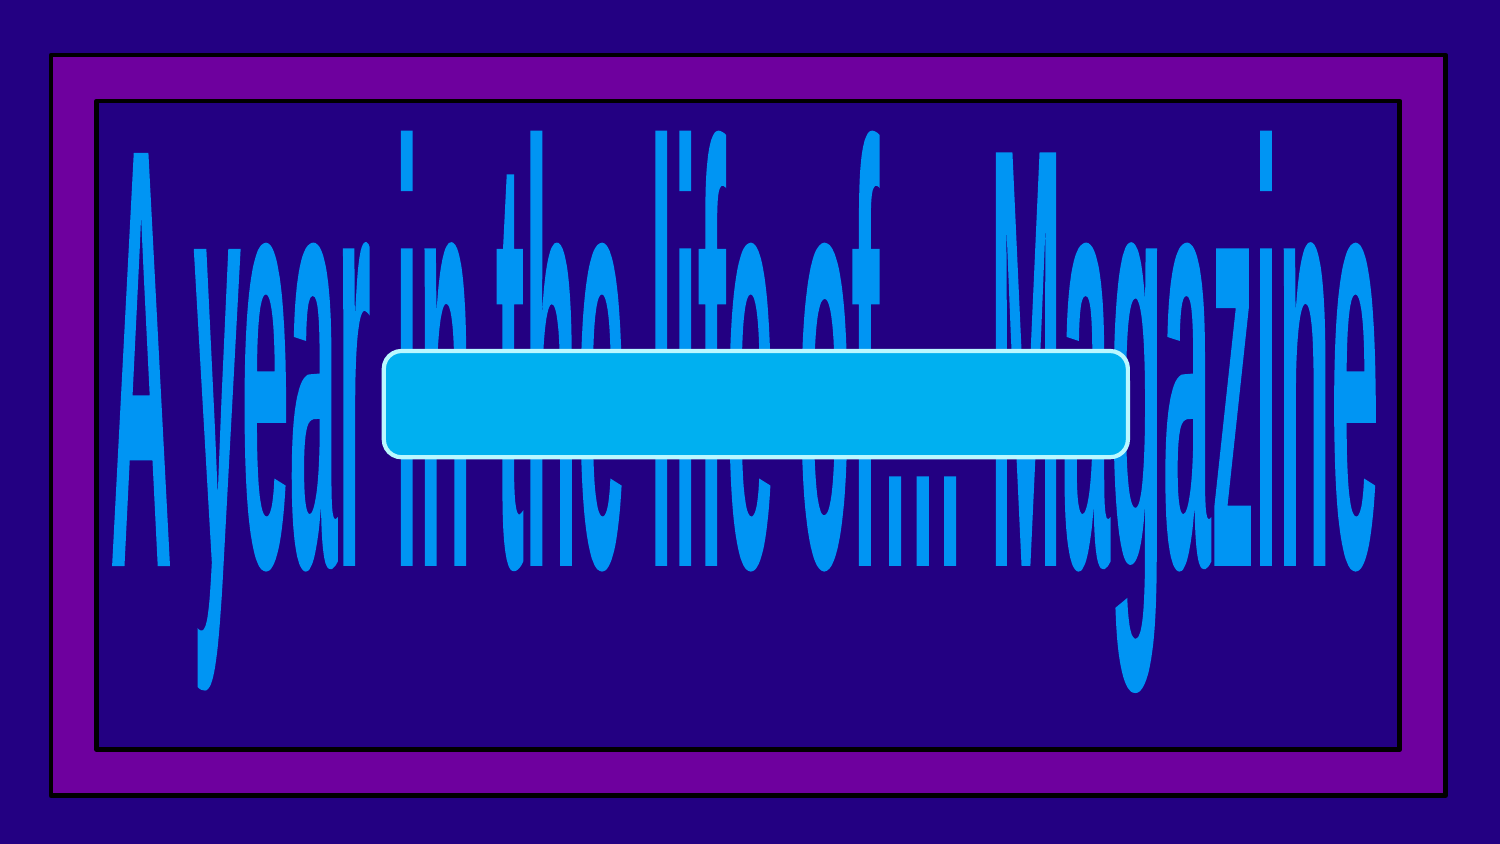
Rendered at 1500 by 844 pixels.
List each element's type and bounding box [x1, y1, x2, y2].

text_box [381, 348, 1131, 460]
text_box [50, 55, 1446, 796]
